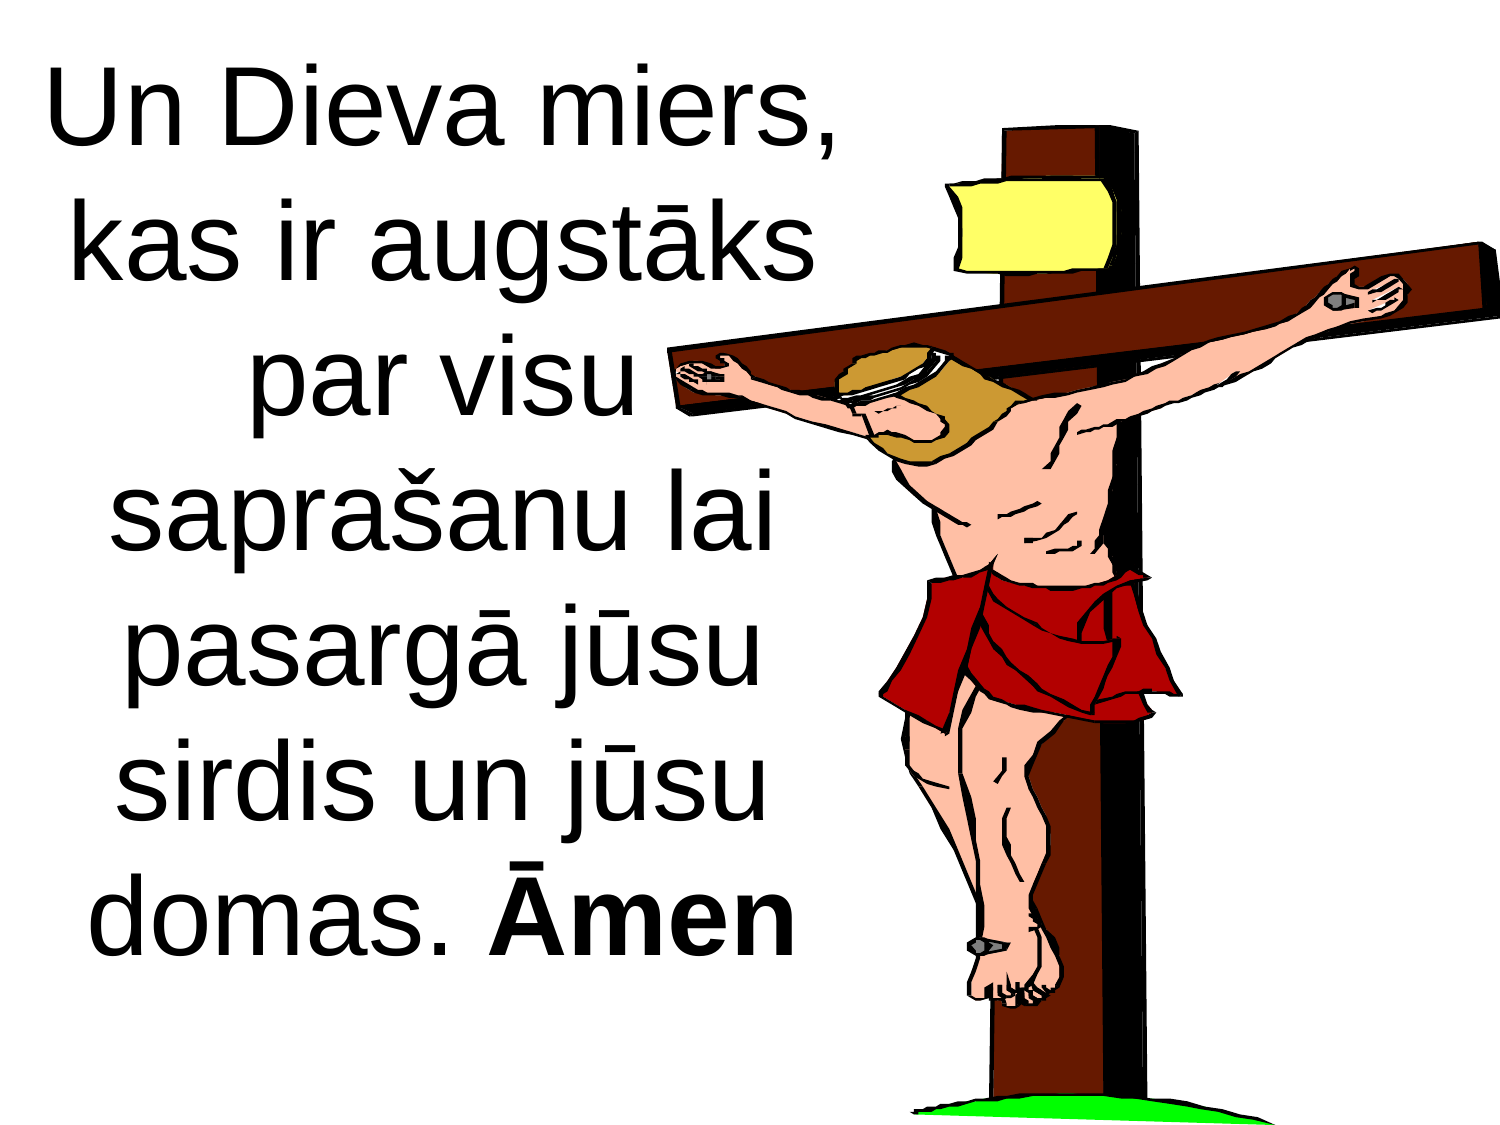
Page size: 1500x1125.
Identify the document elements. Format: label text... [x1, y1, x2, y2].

title Un Dieva miers, kas ir augstāks par visu saprašanu lai pasargā jūsu sirdis un jūsu domas. Āmen [17, 479, 657, 668]
picture [662, 125, 1500, 1125]
